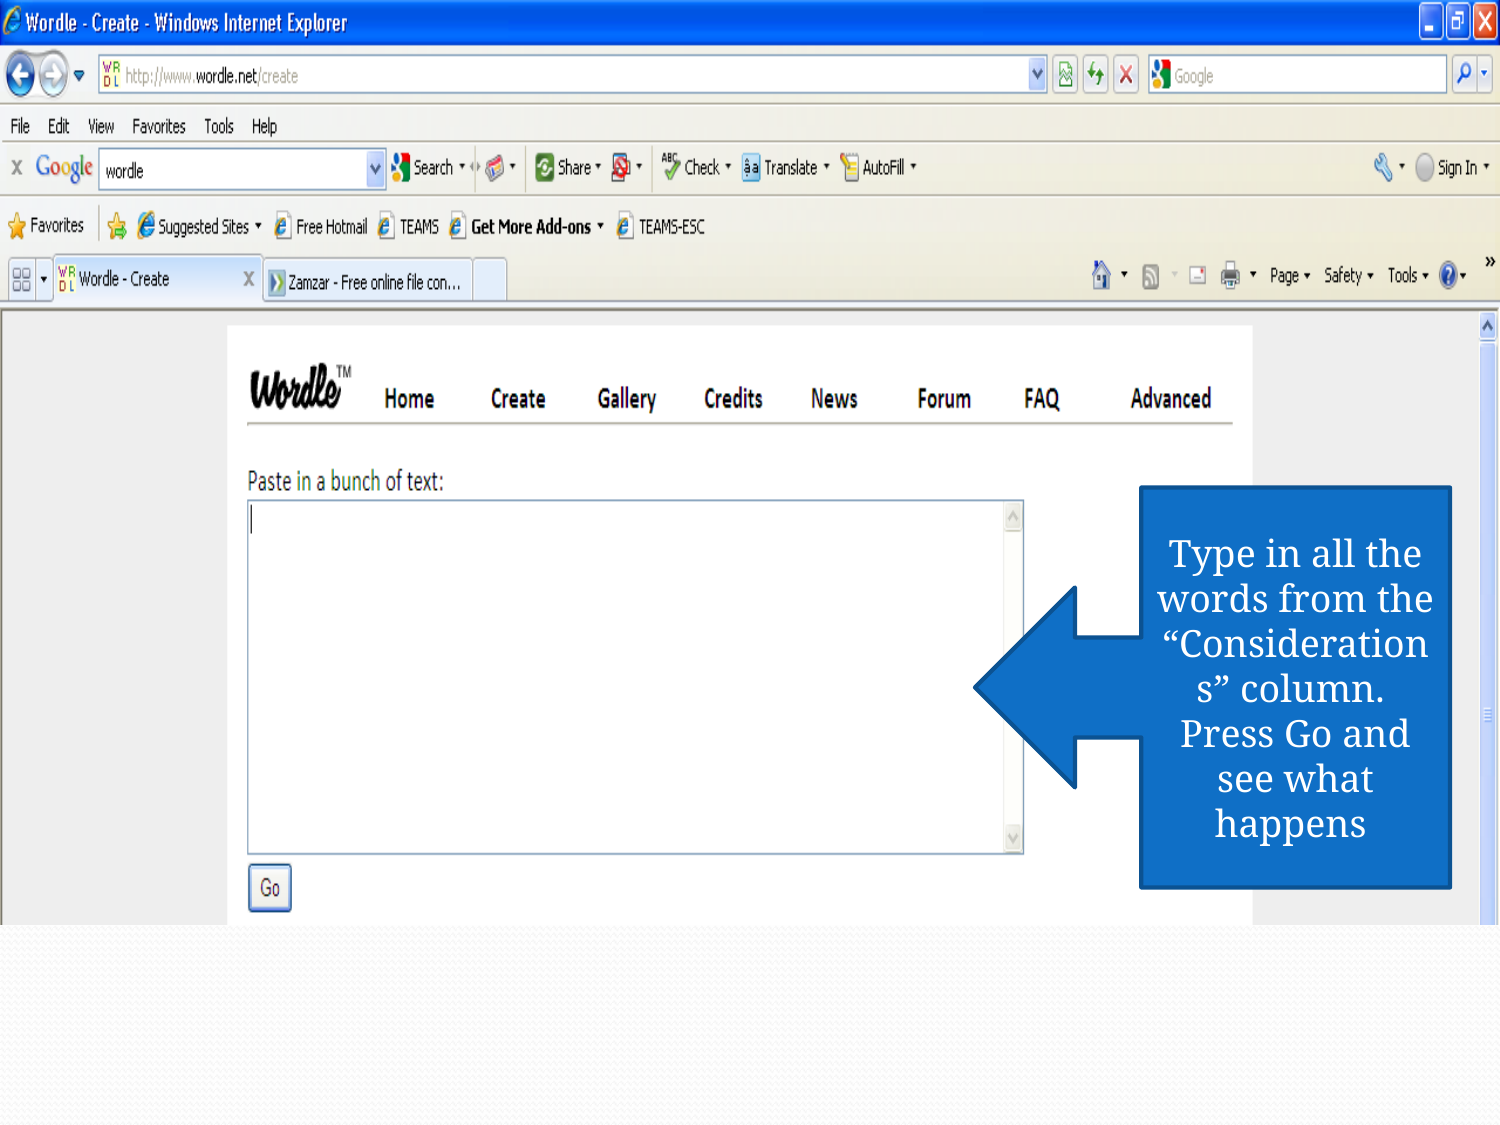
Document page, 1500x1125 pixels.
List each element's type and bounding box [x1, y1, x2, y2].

list [0, 0, 1500, 926]
